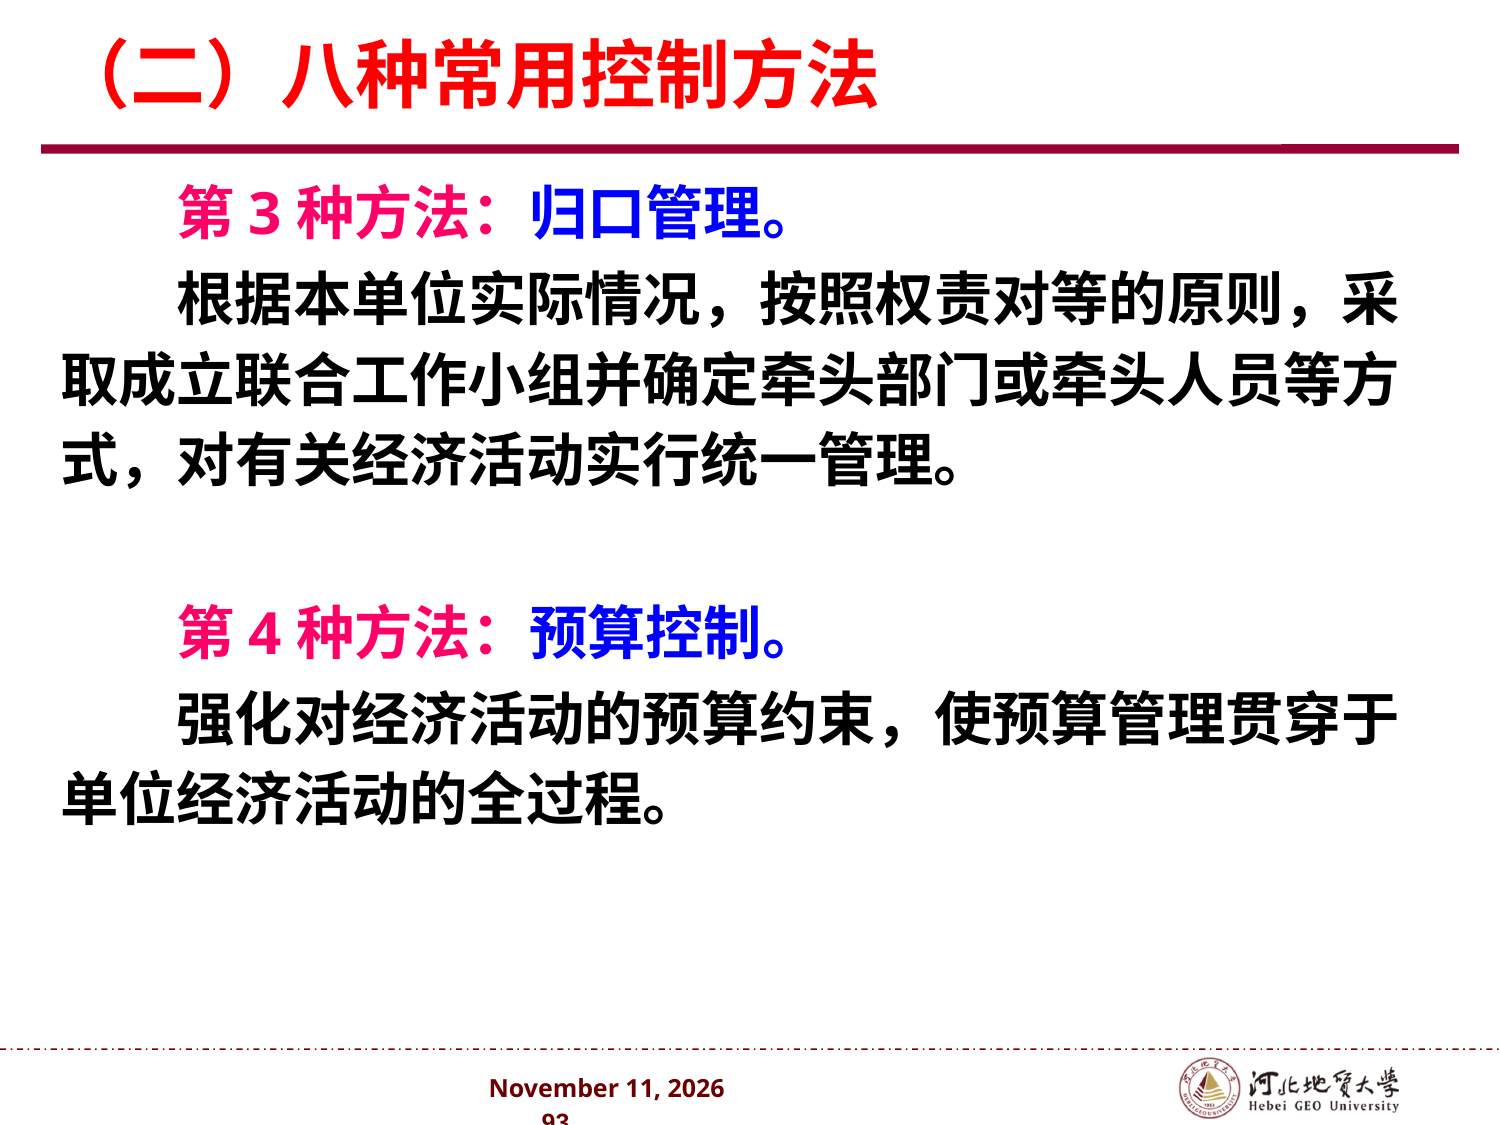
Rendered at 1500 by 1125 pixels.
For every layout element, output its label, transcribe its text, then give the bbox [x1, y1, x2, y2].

picture [1159, 1049, 1420, 1125]
text_box 第3种方法：归口管理。 根据本单位实际情况，按照权责对等的原则，采取成立联合工作小组并确定牵头部门或牵头人员等方式，对有关经济活动实行统一管理。 第4种方法：预算控制。 强化对经济活动的预算约束，使预算管理贯穿于单位经济活动的全过程。 [60, 165, 1454, 1035]
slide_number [473, 1064, 990, 1109]
title （二）八种常用控制方法 [40, 18, 1460, 126]
